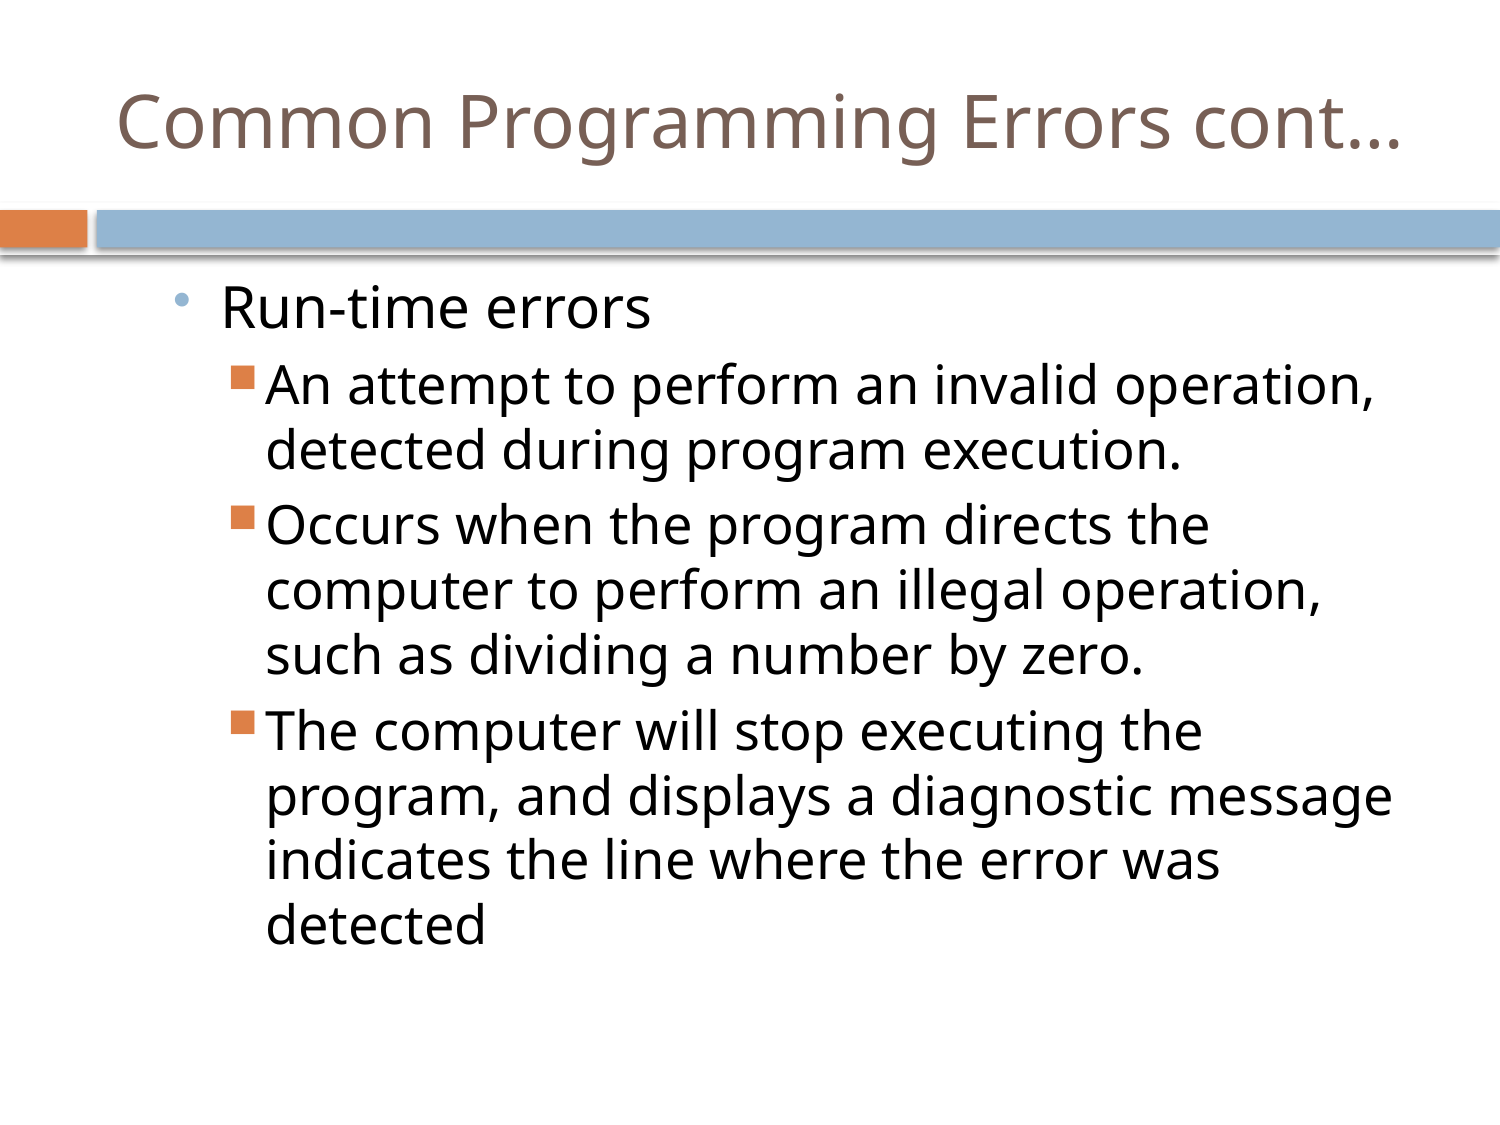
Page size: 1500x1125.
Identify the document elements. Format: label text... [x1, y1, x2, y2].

title Common Programming Errors cont… [100, 37, 1438, 200]
list Run-time errors An attempt to perform an invalid operation, detected during program execution. Occurs when the program directs the computer to perform an illegal operation, such as dividing a number by zero. The computer will stop executing the program, and displays a diagnostic message indicates the line where the error was detected [100, 262, 1438, 1000]
